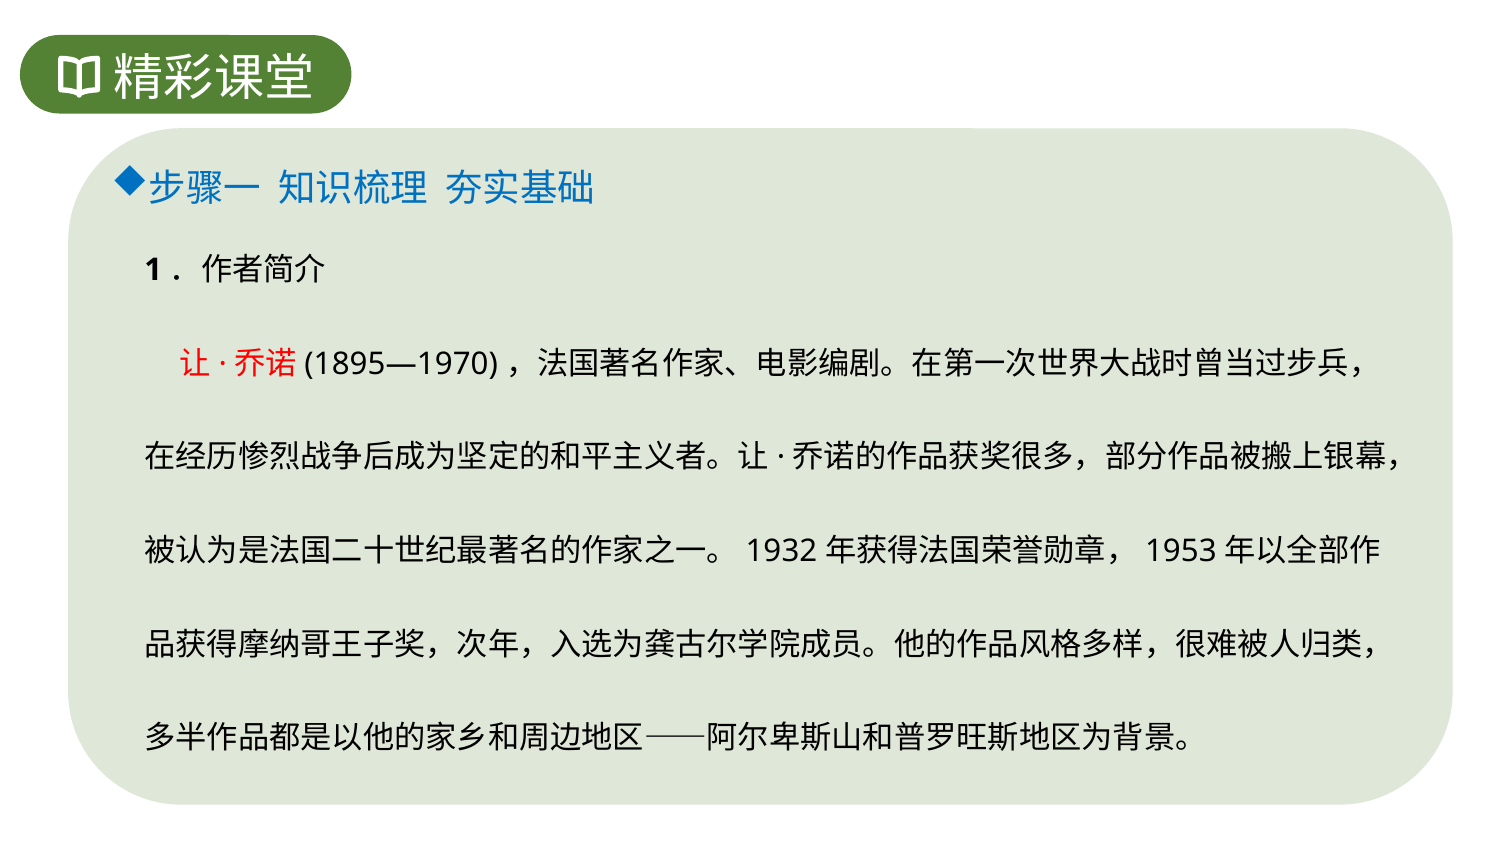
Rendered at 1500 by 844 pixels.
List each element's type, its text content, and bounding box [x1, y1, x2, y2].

text_box 精彩课堂 [102, 40, 333, 112]
text_box [18, 33, 353, 115]
text_box 步骤一 知识梳理 夯实基础 [100, 157, 756, 215]
text_box 1．作者简介 让·乔诺(1895—1970)，法国著名作家、电影编剧。在第一次世界大战时曾当过步兵，在经历惨烈战争后成为坚定的和平主义者。让·乔诺的作品获奖很多，部分作品被搬上银幕，被认为是法国二十世纪最著名的作家之一。1932年获得法国荣誉勋章，1953年以全部作品获得摩纳哥王子奖，次年，入选为龚古尔学院成员。他的作品风格多样，很难被人归类，多半作品都是以他的家乡和周边地区——阿尔卑斯山和普罗旺斯地区为背景。 [133, 187, 1400, 761]
text_box [58, 55, 101, 98]
